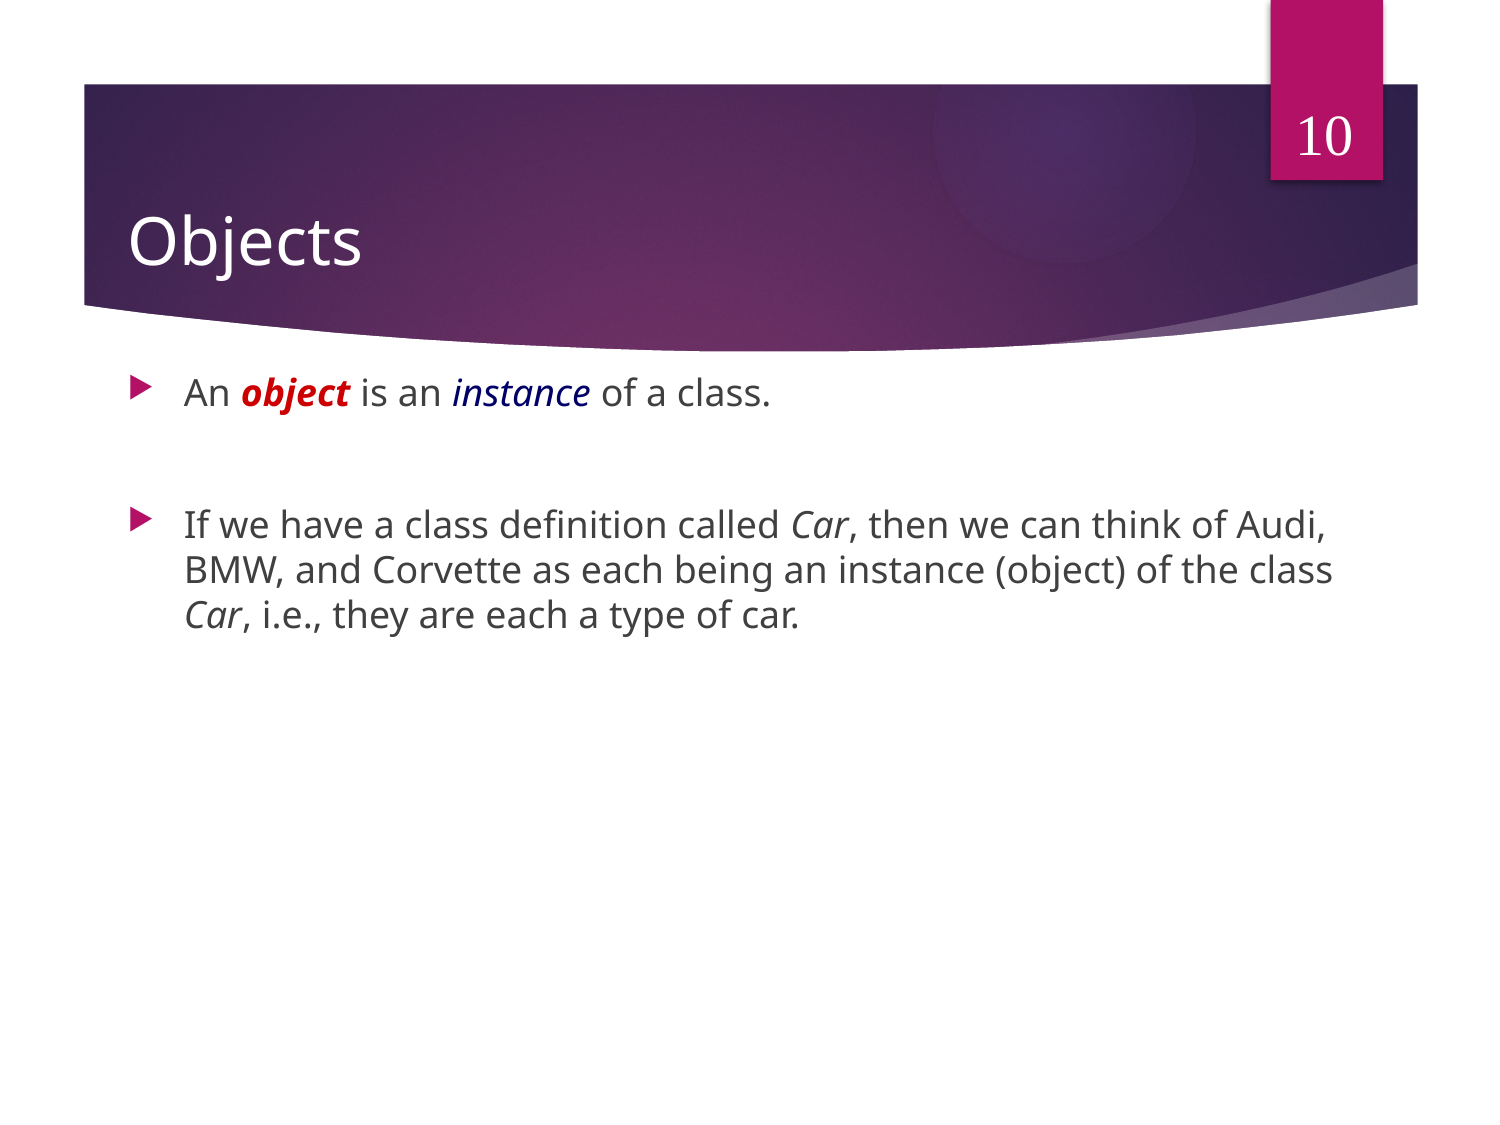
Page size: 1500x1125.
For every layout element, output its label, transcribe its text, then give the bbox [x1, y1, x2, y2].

list An object is an instance of a class. If we have a class definition called Car, then we can think of Audi, BMW, and Corvette as each being an instance (object) of the class Car, i.e., they are each a type of car. [112, 361, 1388, 1100]
slide_number 10 [1259, 48, 1390, 175]
title Objects [112, 24, 1388, 213]
